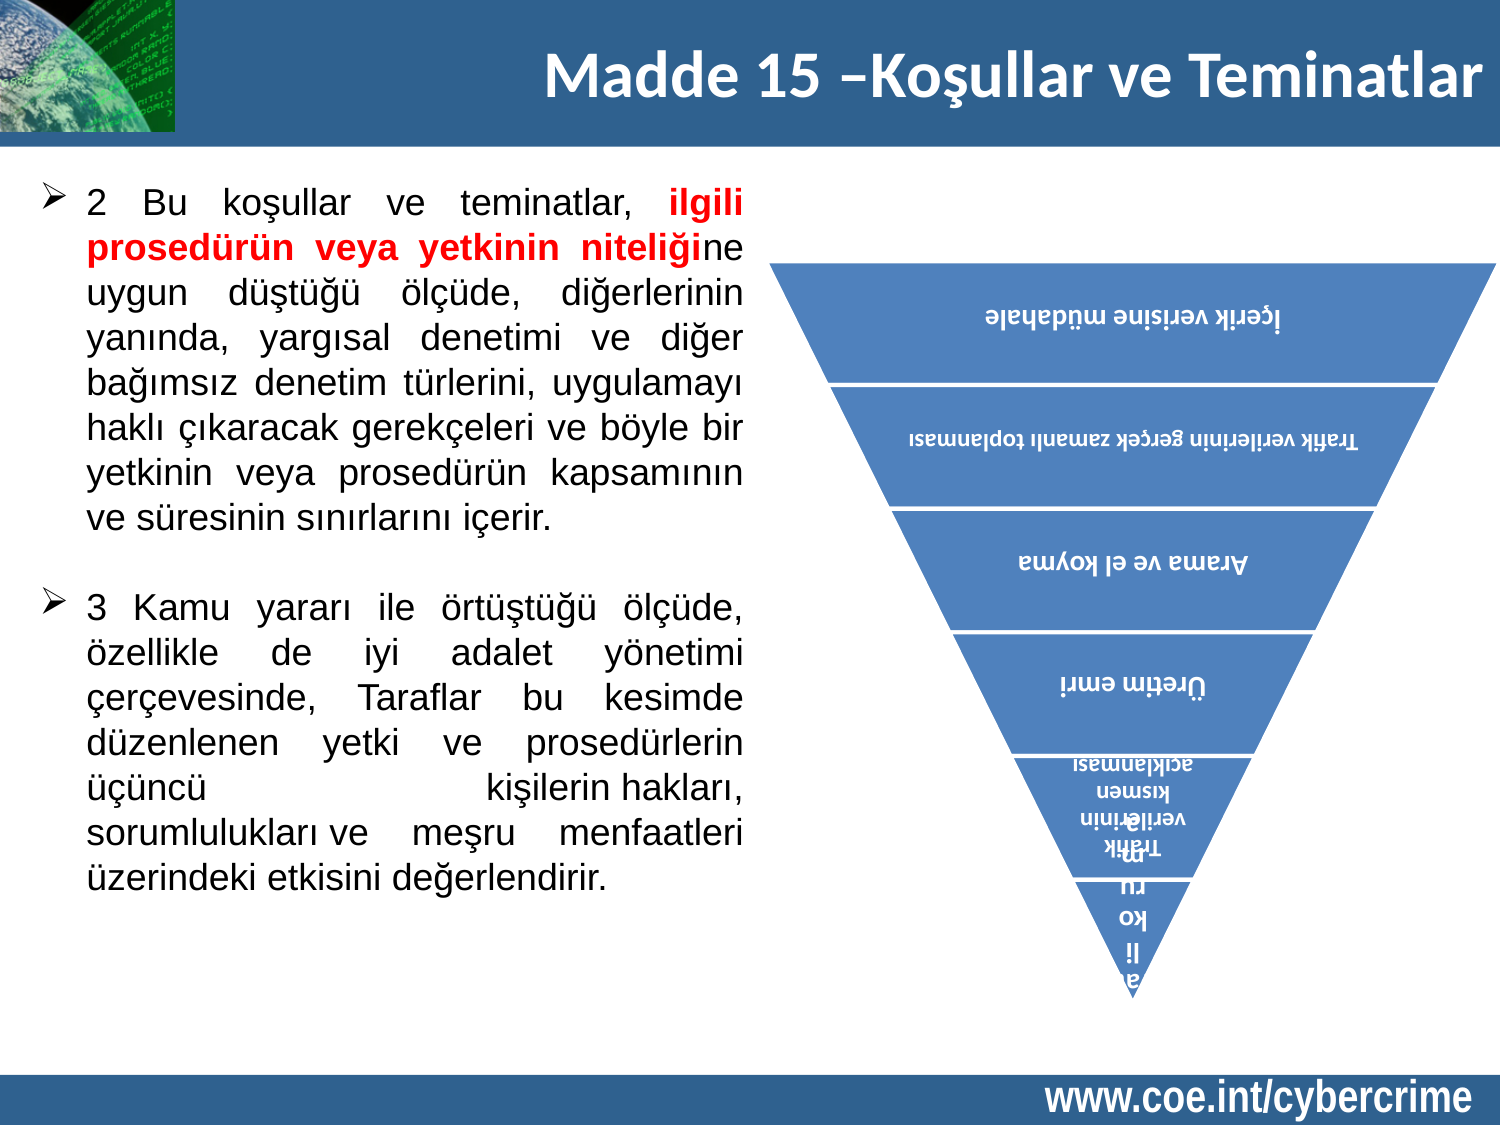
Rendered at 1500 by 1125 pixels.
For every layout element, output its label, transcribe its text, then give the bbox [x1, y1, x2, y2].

text_box Madde 15 –Koşullar ve Teminatlar [0, 0, 1500, 149]
text_box 2 Bu koşullar ve teminatlar, ilgili prosedürün veya yetkinin niteliğine uygun düştüğü ölçüde, diğerlerinin yanında, yargısal denetimi ve diğer bağımsız denetim türlerini, uygulamayı haklı çıkaracak gerekçeleri ve böyle bir yetkinin veya prosedürün kapsamının ve süresinin sınırlarını içerir. 3 Kamu yararı ile örtüştüğü ölçüde, özellikle de iyi adalet yönetimi çerçevesinde, Taraflar bu kesimde düzenlenen yetki ve prosedürlerin üçüncü kişilerin hakları, sorumlulukları ve meşru menfaatleri üzerindeki etkisini değerlendirir. [24, 170, 759, 906]
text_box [765, 260, 1500, 1004]
text_box www.coe.int/cybercrime [1030, 1059, 1500, 1125]
text_box [0, 1073, 1030, 1125]
picture [0, 0, 175, 132]
